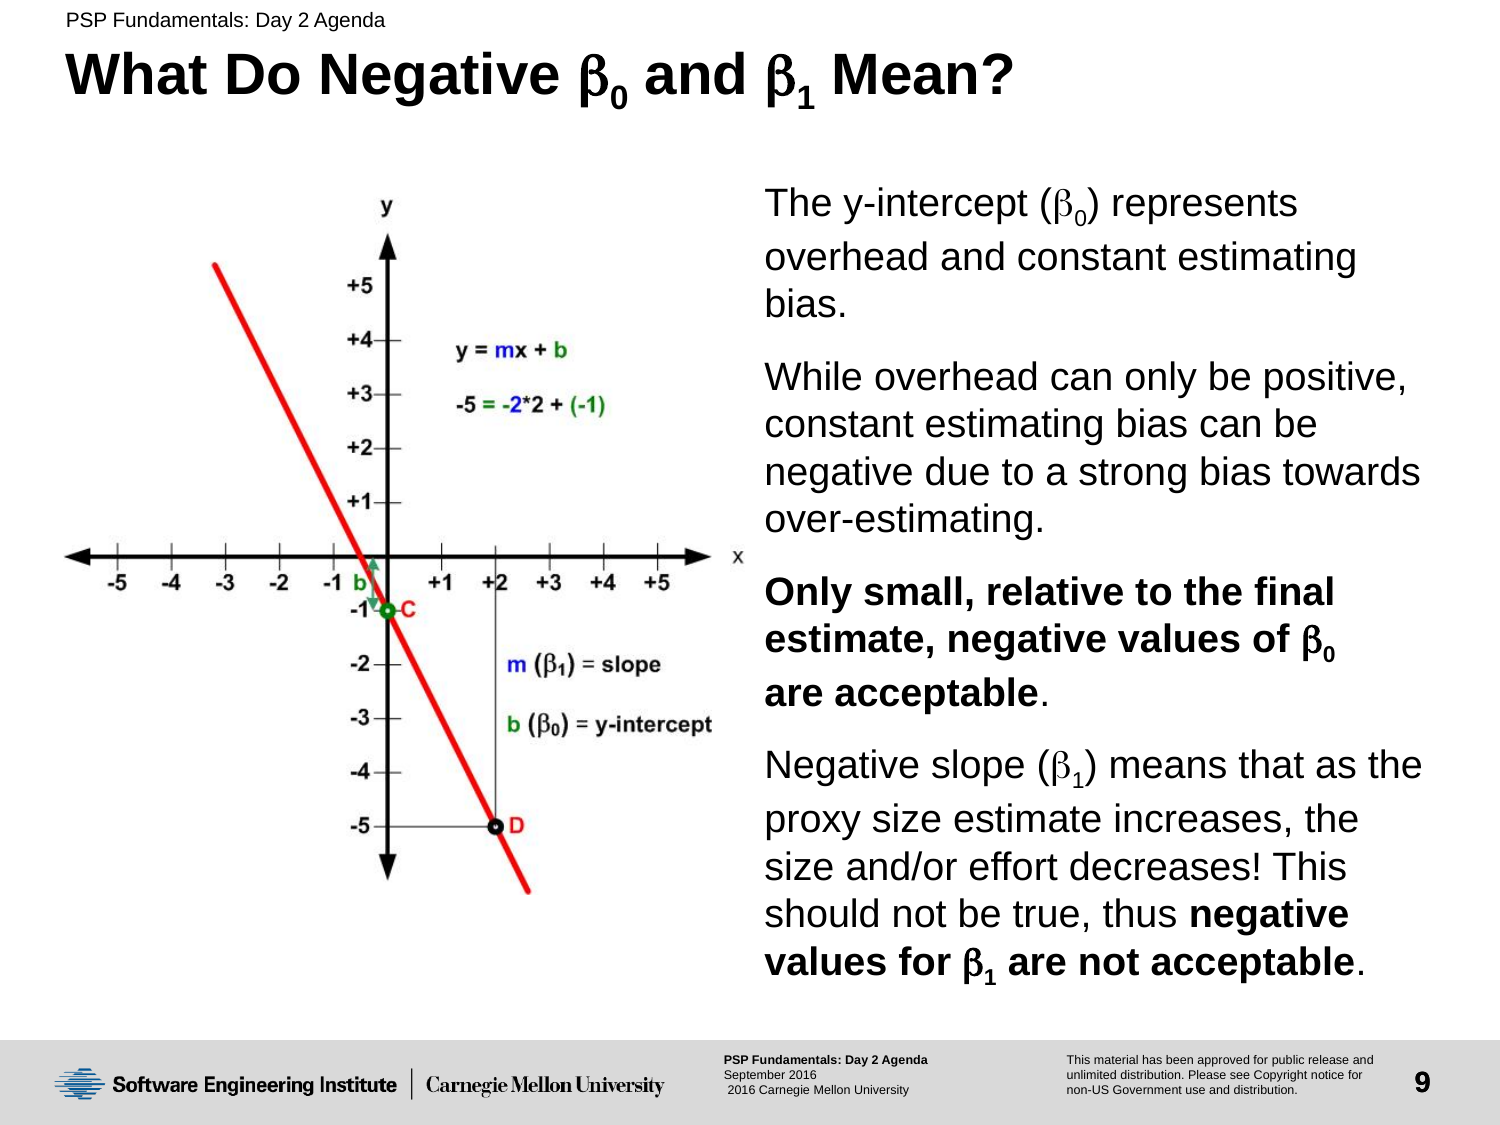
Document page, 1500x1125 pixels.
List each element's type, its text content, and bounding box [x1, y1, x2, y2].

title What Do Negative b0 and b1 Mean? [65, 37, 1430, 148]
picture [46, 1061, 673, 1104]
list The y-intercept (b0) represents overhead and constant estimating bias. While overhead can only be positive, constant estimating bias can be negative due to a strong bias towards over-estimating. Only small, relative to the final estimate, negative values of b0 are acceptable. Negative slope (b1) means that as the proxy size estimate increases, the size and/or effort decreases! This should not be true, thus negative values for b1 are not acceptable. [764, 176, 1432, 1020]
picture [63, 188, 745, 895]
